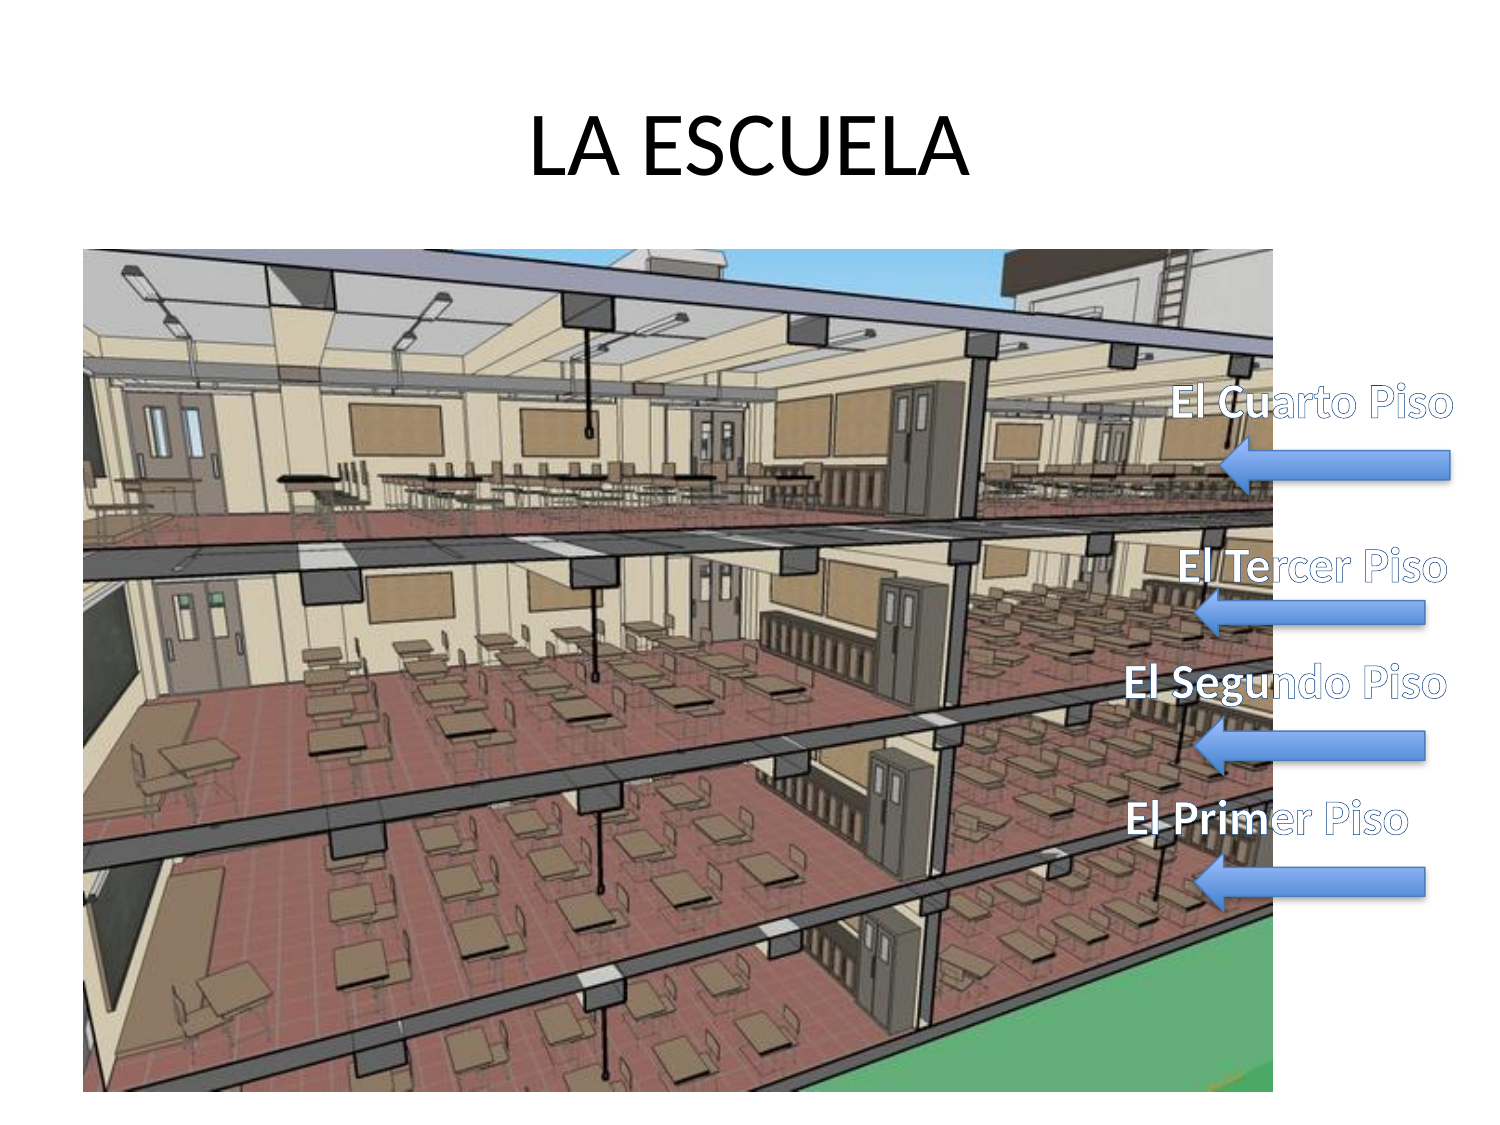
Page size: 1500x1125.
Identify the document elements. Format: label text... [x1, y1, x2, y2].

text_box El Segundo Piso [1279, 640, 1464, 716]
text_box El Tercer Piso [1279, 524, 1475, 600]
picture [83, 249, 1274, 1093]
title LA ESCUELA [75, 45, 1425, 233]
text_box [1279, 730, 1426, 762]
text_box [1279, 866, 1426, 898]
text_box [1279, 600, 1426, 626]
text_box El Cuarto Piso [1279, 360, 1470, 436]
text_box El Primer Piso [1279, 776, 1500, 852]
text_box [1279, 449, 1451, 481]
